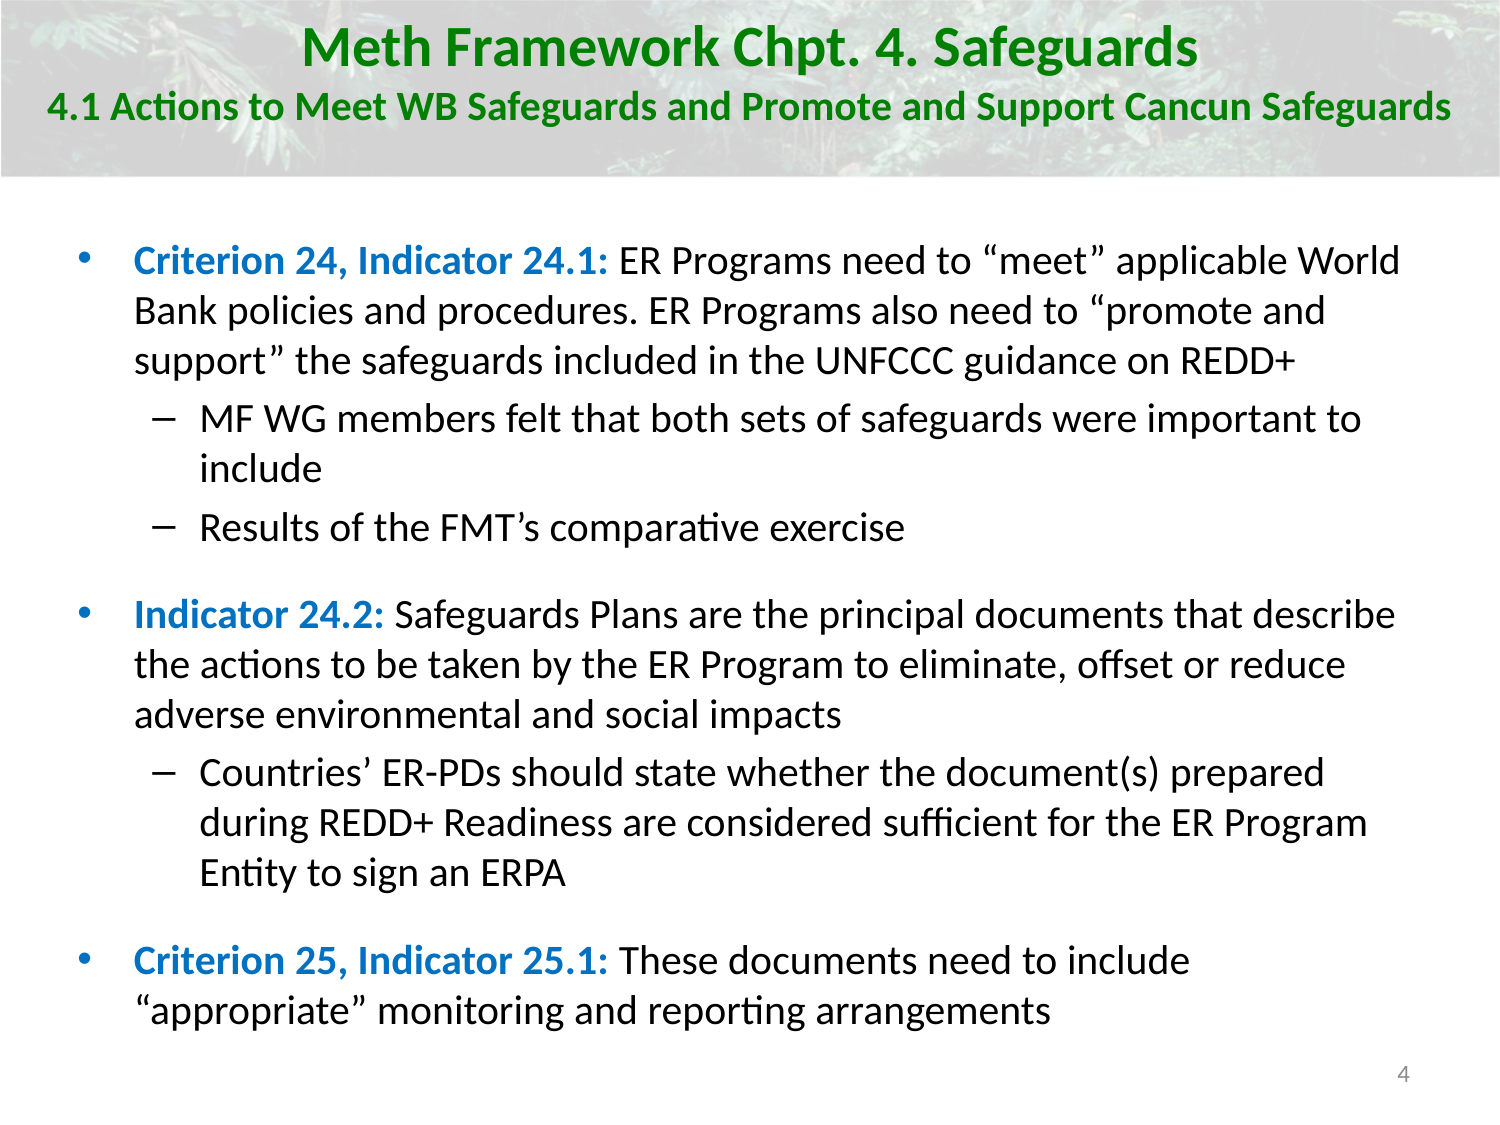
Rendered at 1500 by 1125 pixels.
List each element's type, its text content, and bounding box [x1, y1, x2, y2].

slide_number 4 [1074, 1042, 1425, 1103]
list Criterion 24, Indicator 24.1: ER Programs need to “meet” applicable World Bank policies and procedures. ER Programs also need to “promote and support” the safeguards included in the UNFCCC guidance on REDD+ MF WG members felt that both sets of safeguards were important to include Results of the FMT’s comparative exercise Indicator 24.2: Safeguards Plans are the principal documents that describe the actions to be taken by the ER Program to eliminate, offset or reduce adverse environmental and social impacts Countries’ ER-PDs should state whether the document(s) prepared during REDD+ Readiness are considered sufficient for the ER Program Entity to sign an ERPA Criterion 25, Indicator 25.1: These documents need to include “appropriate” monitoring and reporting arrangements [62, 224, 1438, 1075]
text_box Meth Framework Chpt. 4. Safeguards 4.1 Actions to Meet WB Safeguards and Promote and Support Cancun Safeguards [0, 1, 1500, 136]
